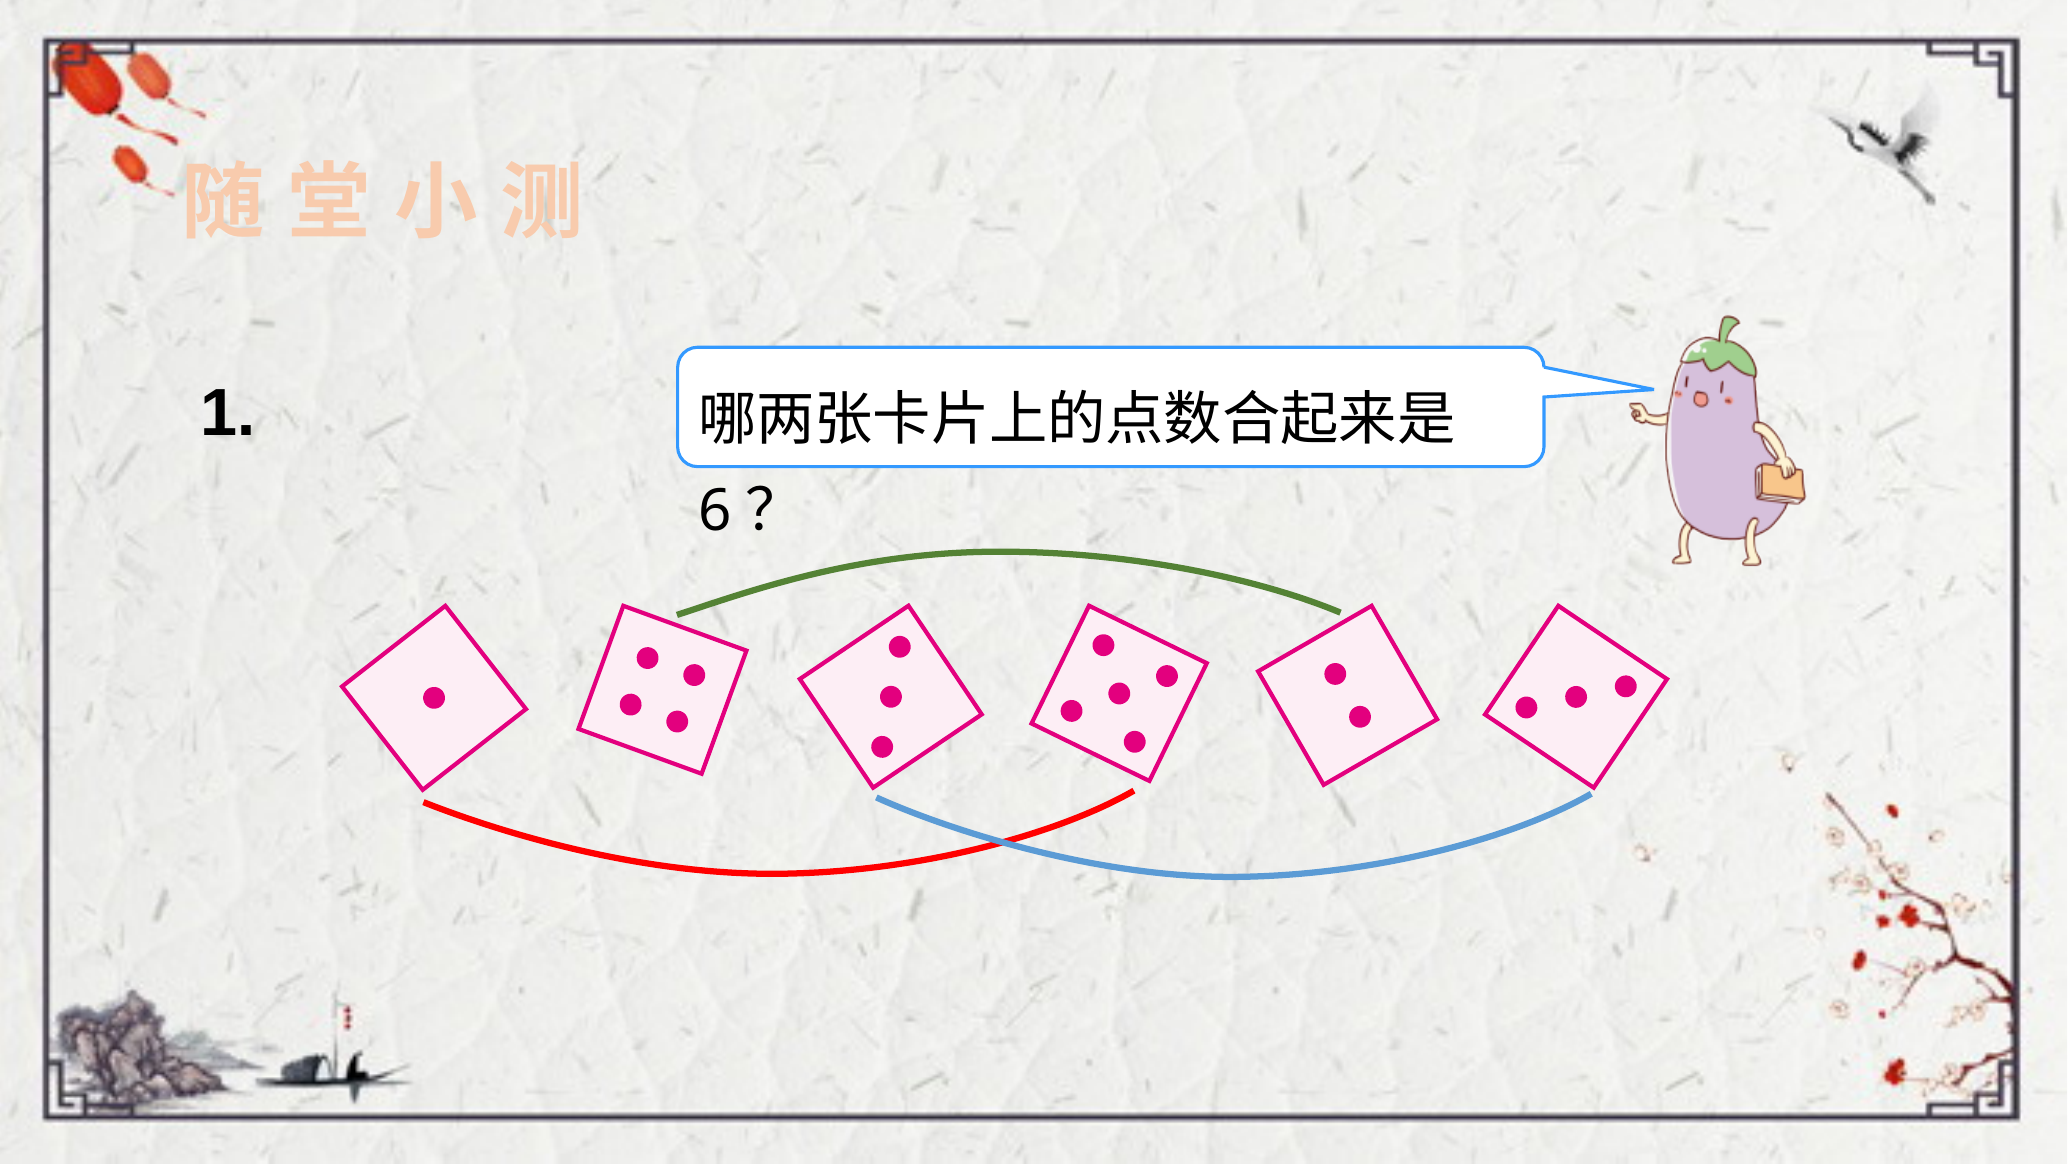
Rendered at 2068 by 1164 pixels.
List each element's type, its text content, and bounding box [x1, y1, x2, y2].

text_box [368, 624, 1642, 764]
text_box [677, 312, 1829, 576]
text_box [875, 792, 1592, 878]
picture [0, 0, 2068, 1164]
text_box 1. [185, 361, 301, 457]
text_box 随 堂 小 测 [166, 140, 637, 256]
text_box [423, 789, 1135, 875]
text_box [676, 576, 1341, 616]
